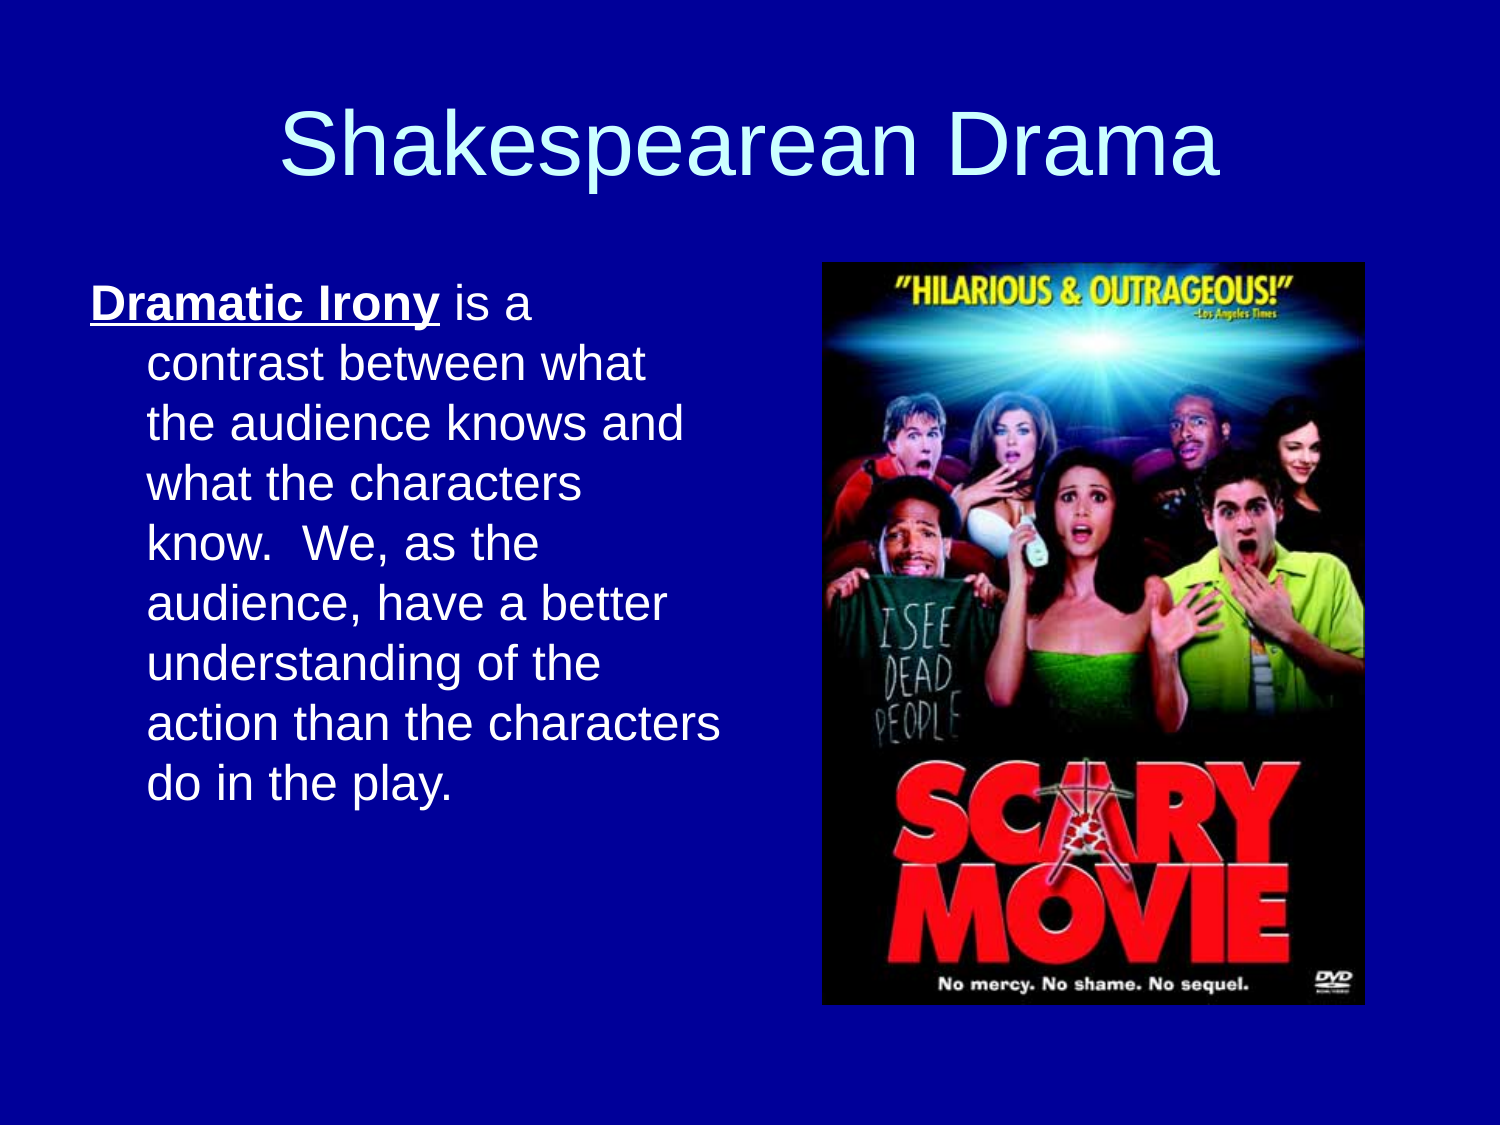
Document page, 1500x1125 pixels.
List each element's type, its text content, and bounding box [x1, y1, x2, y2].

title Shakespearean Drama [74, 44, 1426, 233]
list Dramatic Irony is a contrast between what the audience knows and what the characters know. We, as the audience, have a better understanding of the action than the characters do in the play. [74, 262, 738, 1006]
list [822, 262, 1365, 1006]
